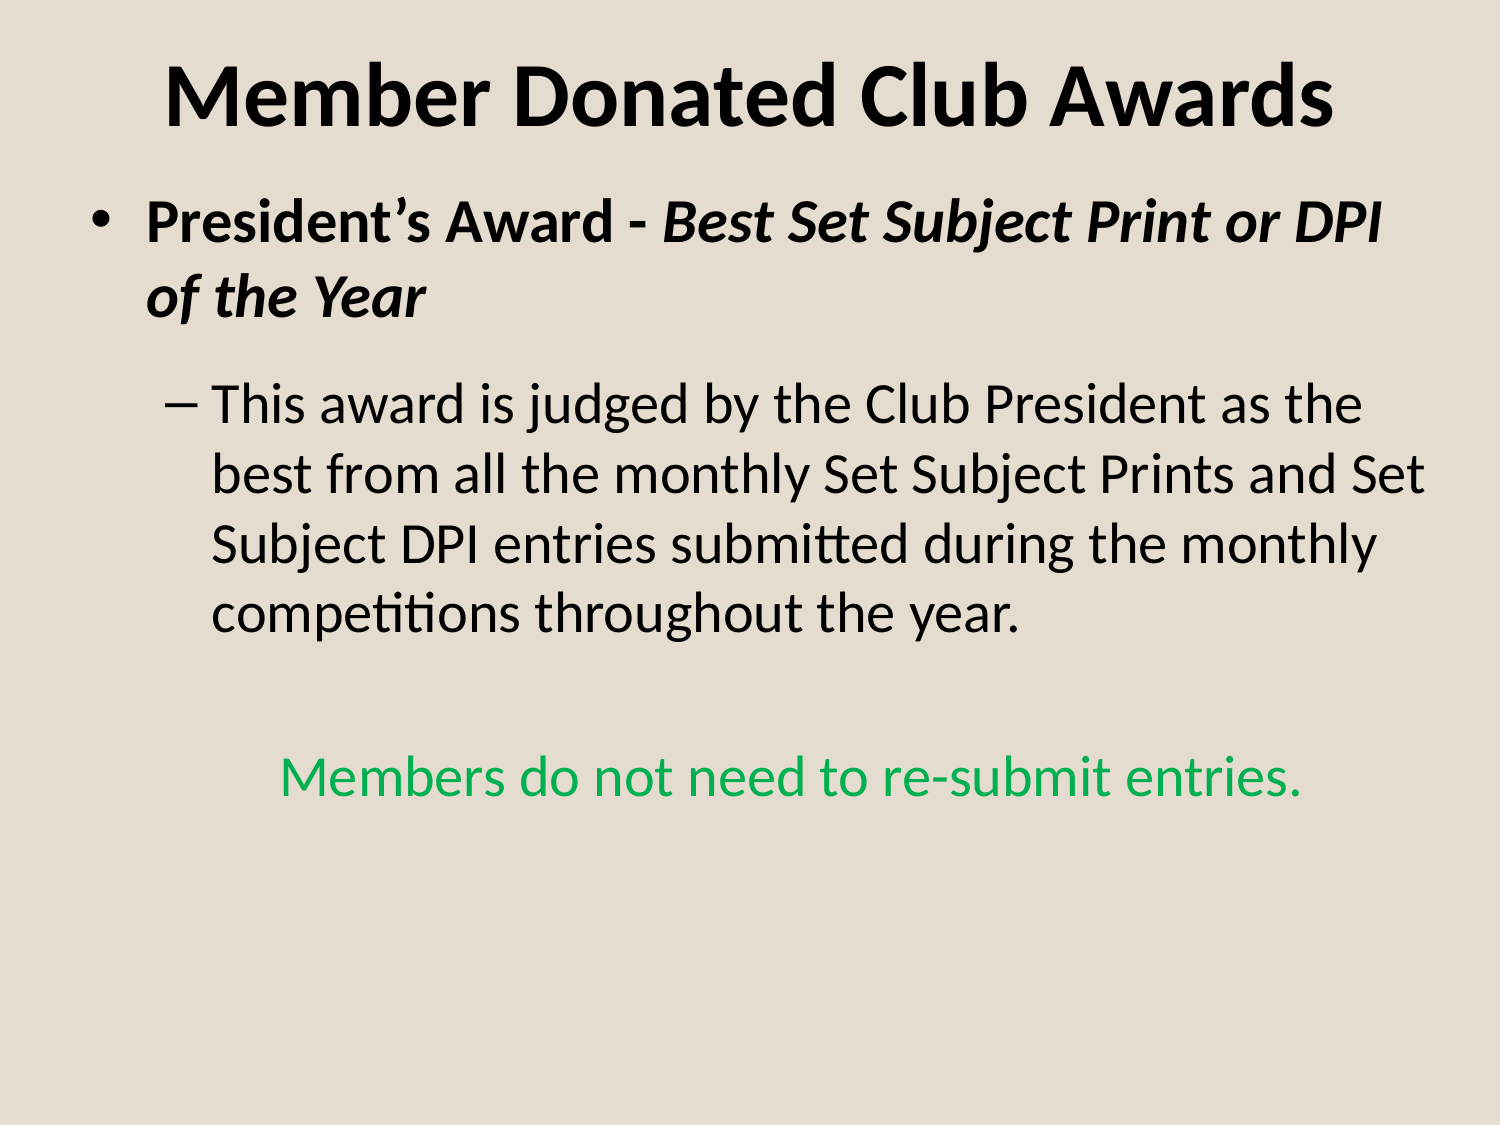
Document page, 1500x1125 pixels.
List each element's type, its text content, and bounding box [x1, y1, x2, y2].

list President’s Award - Best Set Subject Print or DPI of the Year This award is judged by the Club President as the best from all the monthly Set Subject Prints and Set Subject DPI entries submitted during the monthly competitions throughout the year. Members do not need to re-submit entries. [75, 172, 1447, 1125]
title Member Donated Club Awards [75, 19, 1425, 161]
